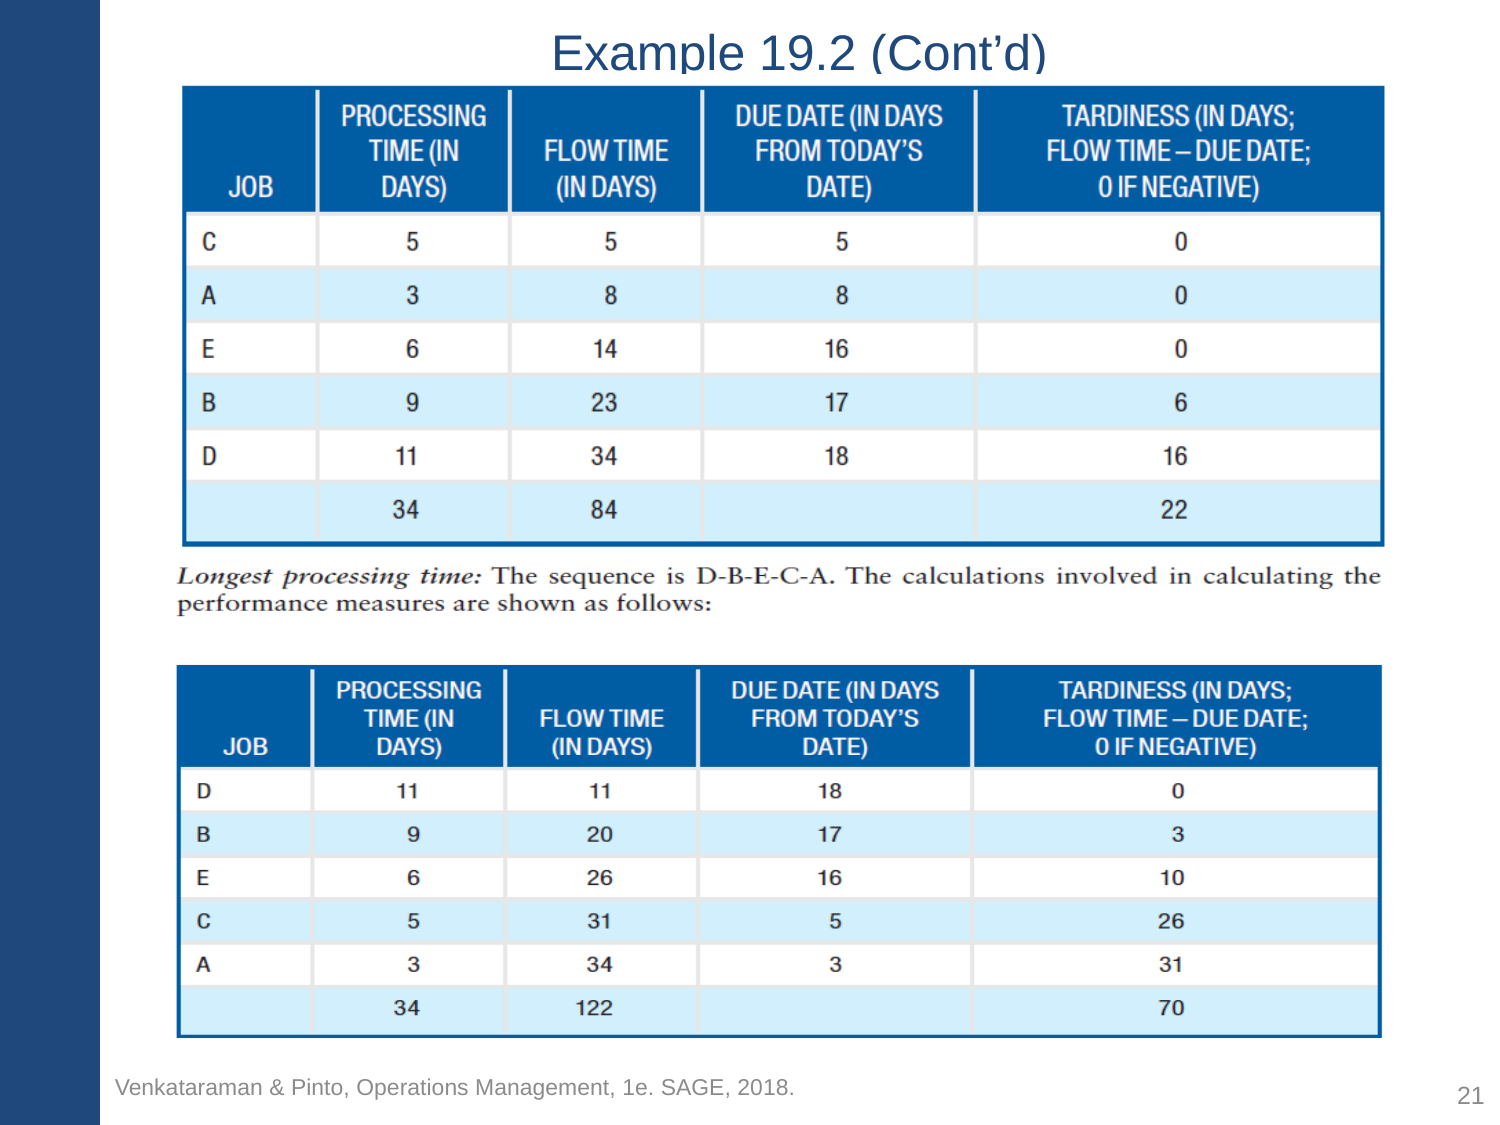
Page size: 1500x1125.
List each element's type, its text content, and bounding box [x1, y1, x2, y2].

footer Venkataraman & Pinto, Operations Management, 1e. SAGE, 2018. [99, 1064, 1250, 1125]
slide_number 21 [1425, 1065, 1500, 1125]
title Example 19.2 (Cont’d) [168, 7, 1431, 95]
picture [169, 74, 1408, 1063]
